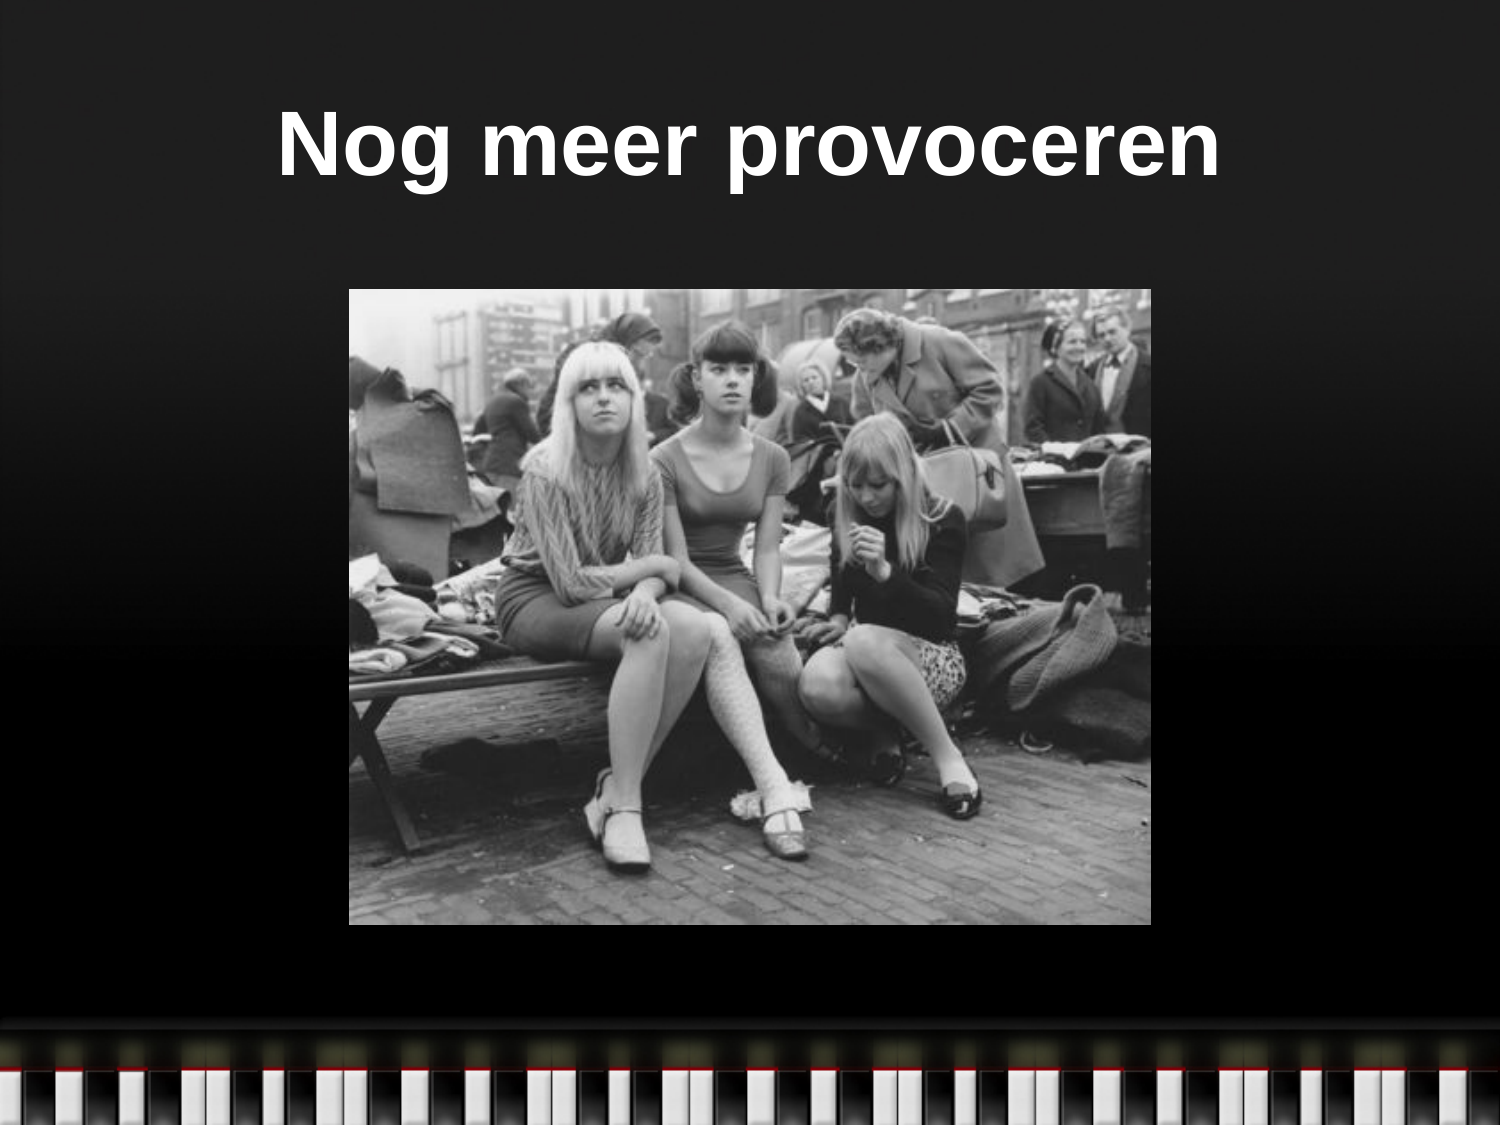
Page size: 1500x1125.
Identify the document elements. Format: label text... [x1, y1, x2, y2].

title Nog meer provoceren [75, 45, 1425, 233]
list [348, 288, 1151, 926]
picture [0, 0, 1500, 1125]
